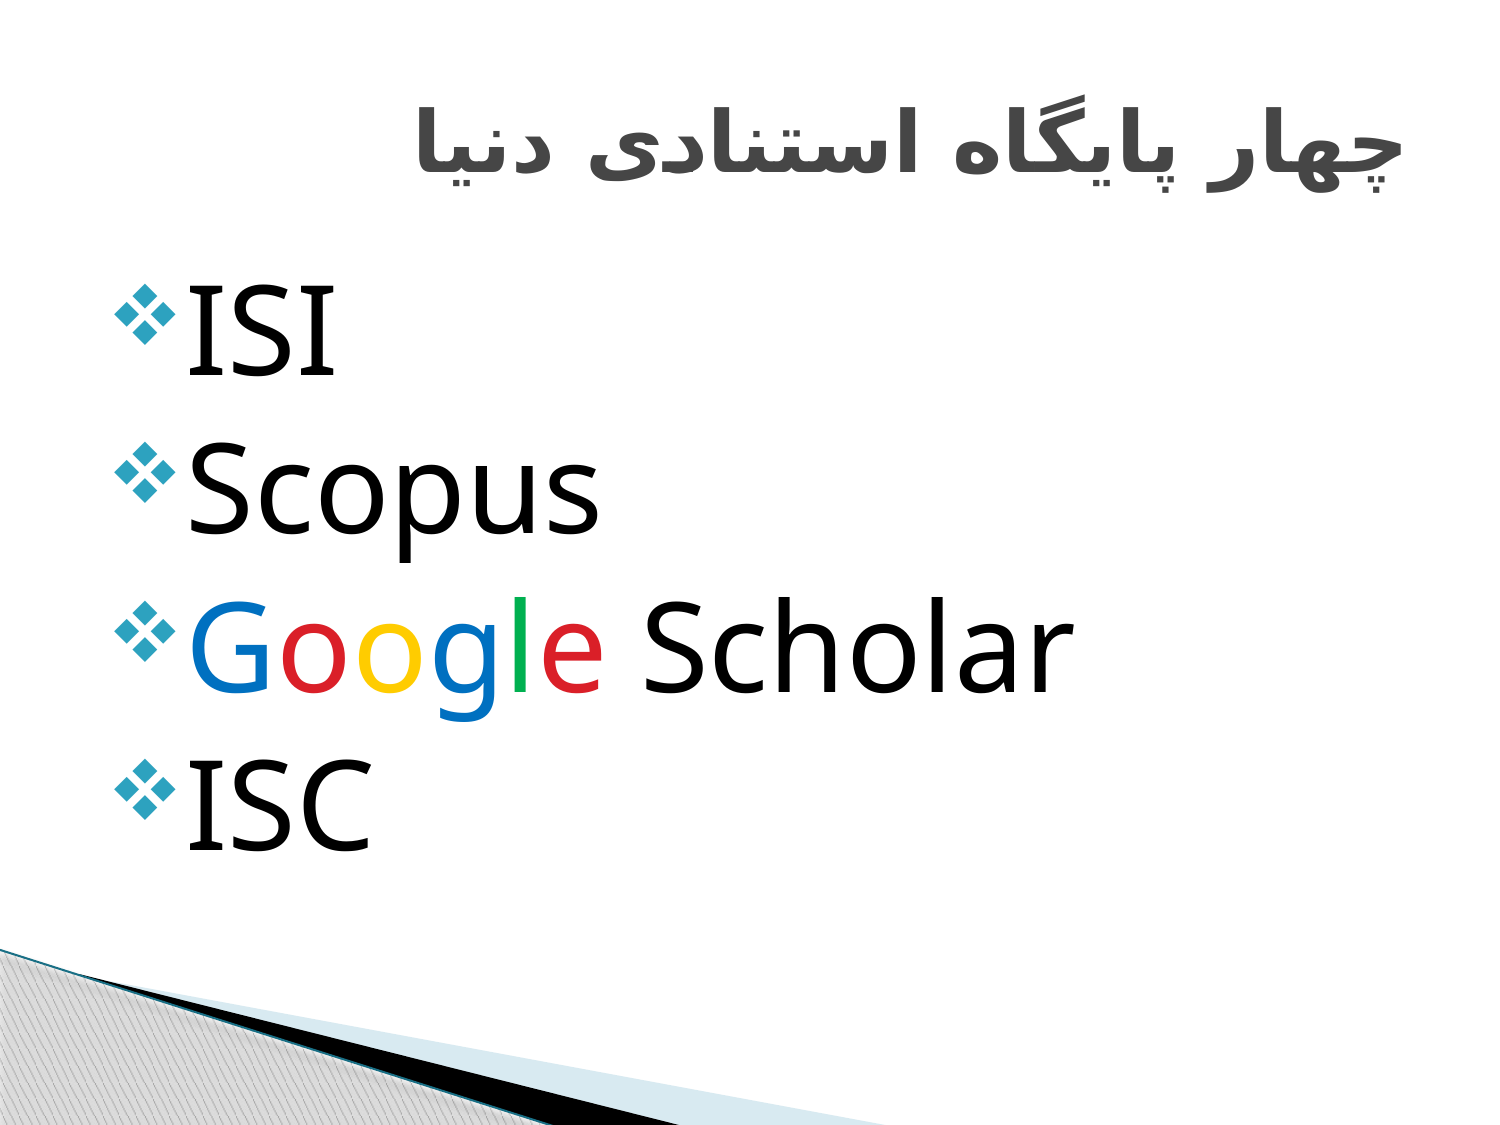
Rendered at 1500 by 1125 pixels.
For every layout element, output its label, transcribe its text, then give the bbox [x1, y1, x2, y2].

list ISI Scopus Google Scholar ISC [75, 243, 1425, 986]
title چهار پایگاه استنادی دنیا [75, 45, 1425, 233]
